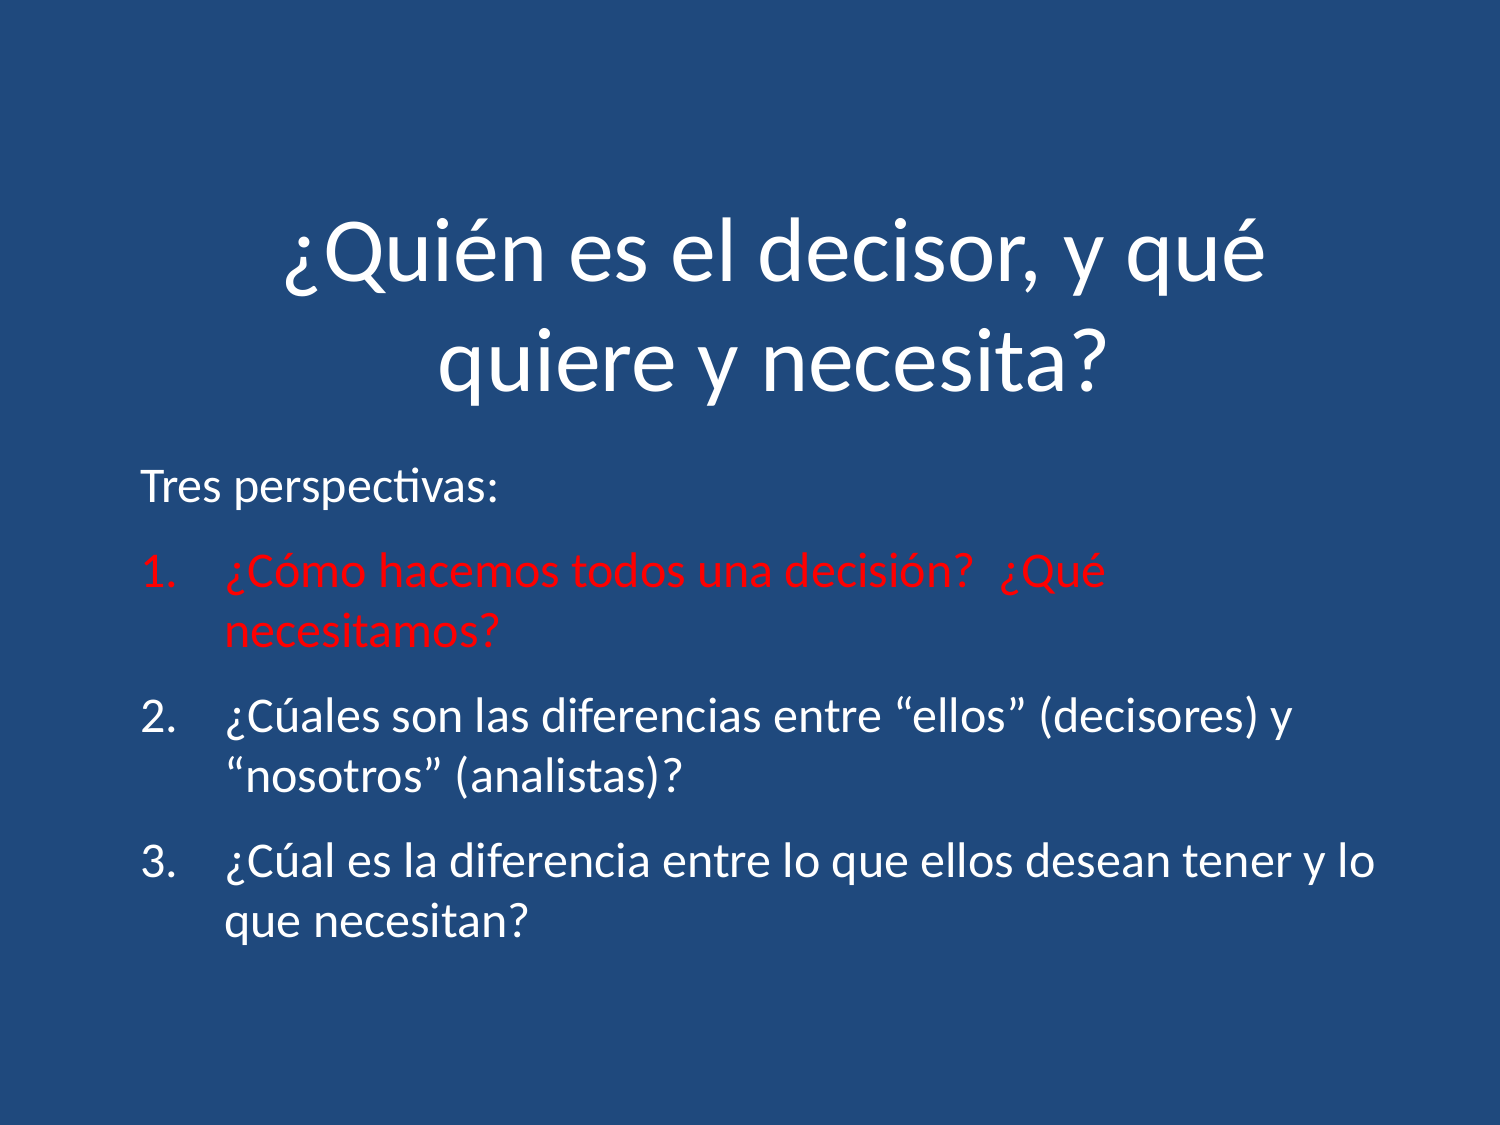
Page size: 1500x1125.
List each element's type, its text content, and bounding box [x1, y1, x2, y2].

text_box Tres perspectivas: ¿Cómo hacemos todos una decisión? ¿Qué necesitamos? ¿Cúales son las diferencias entre “ellos” (decisores) y “nosotros” (analistas)? ¿Cúal es la diferencia entre lo que ellos desean tener y lo que necesitan? [124, 450, 1400, 950]
title ¿Quién es el decisor, y qué quiere y necesita? [137, 162, 1413, 438]
